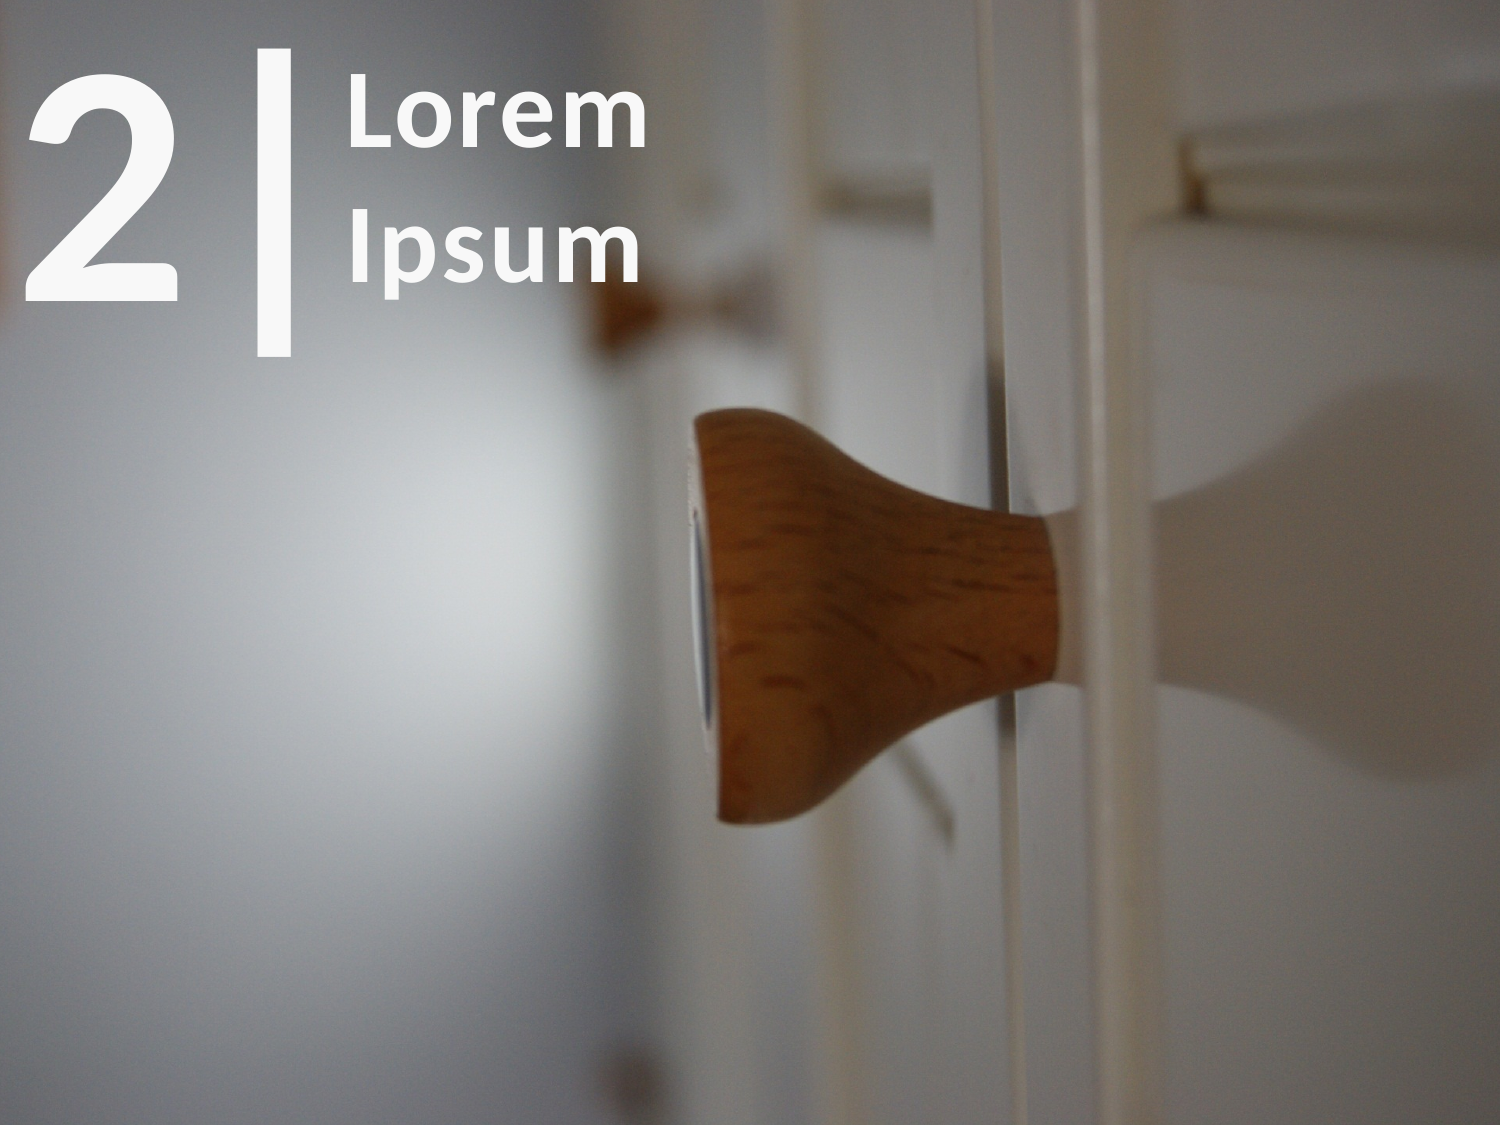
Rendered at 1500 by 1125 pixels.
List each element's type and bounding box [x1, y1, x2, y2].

picture [0, 0, 1500, 1125]
text_box [0, 0, 839, 383]
